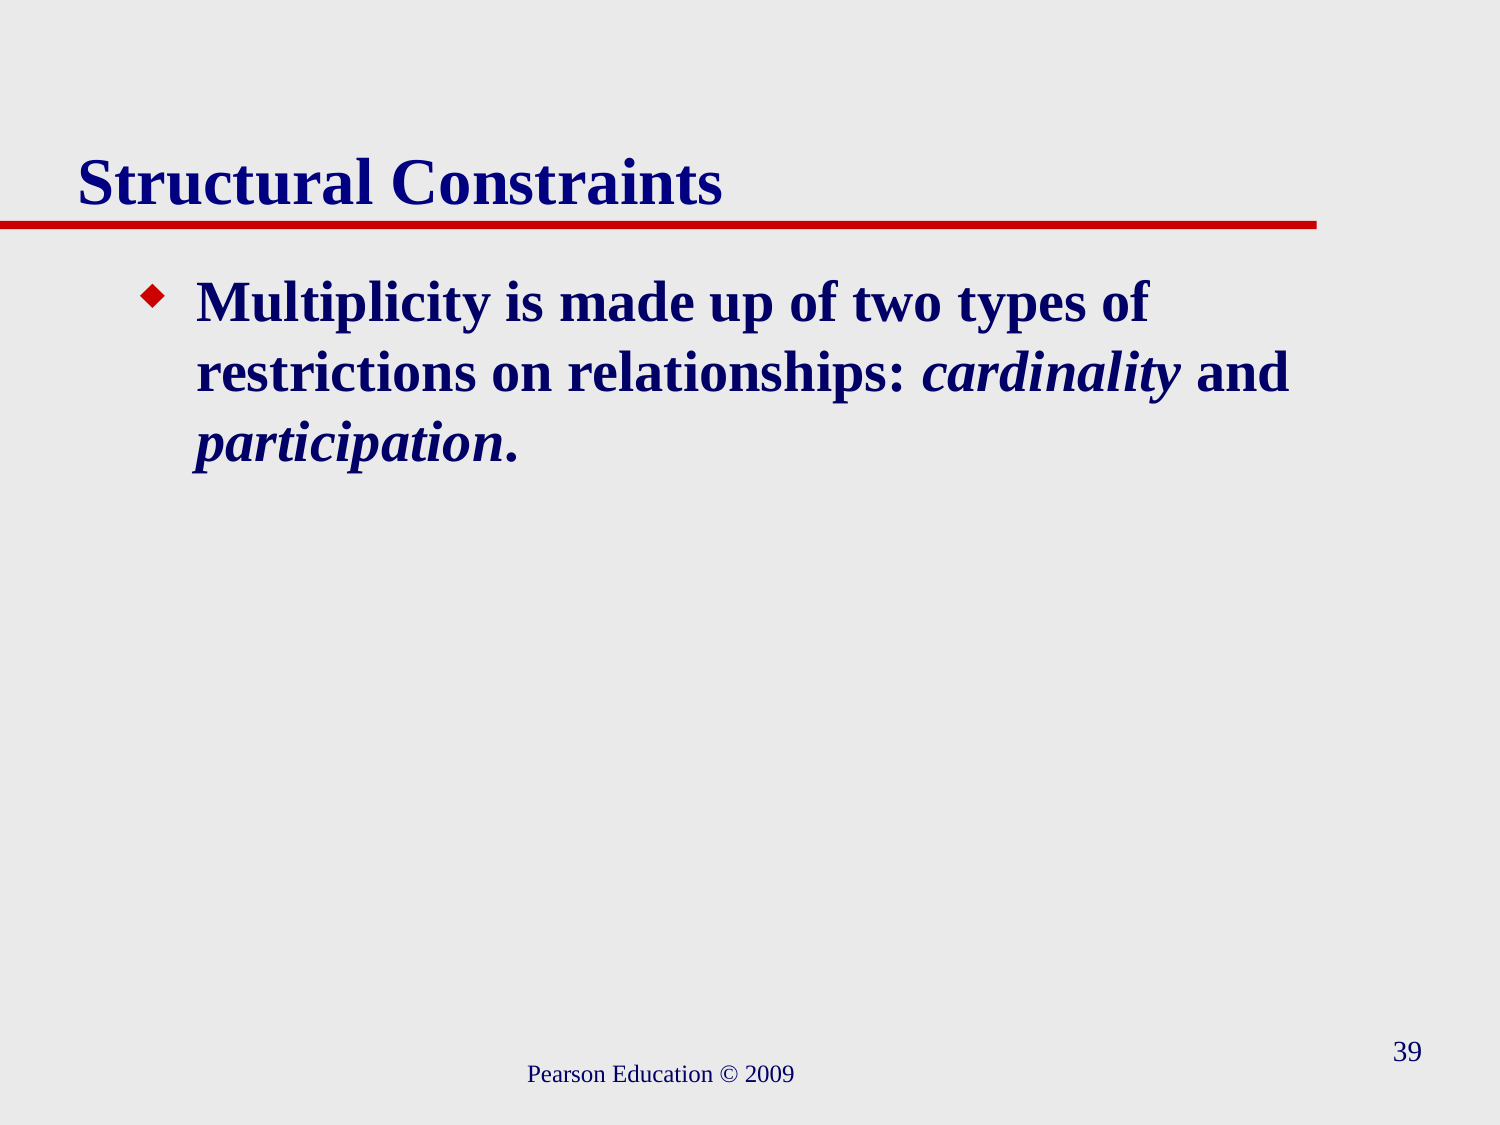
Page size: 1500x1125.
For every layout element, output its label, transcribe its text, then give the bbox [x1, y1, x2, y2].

text_box Pearson Education © 2009 [512, 1050, 1038, 1095]
slide_number 39 [1125, 1012, 1438, 1088]
title Structural Constraints [62, 43, 1338, 226]
list Multiplicity is made up of two types of restrictions on relationships: cardinality and participation. [124, 255, 1330, 931]
